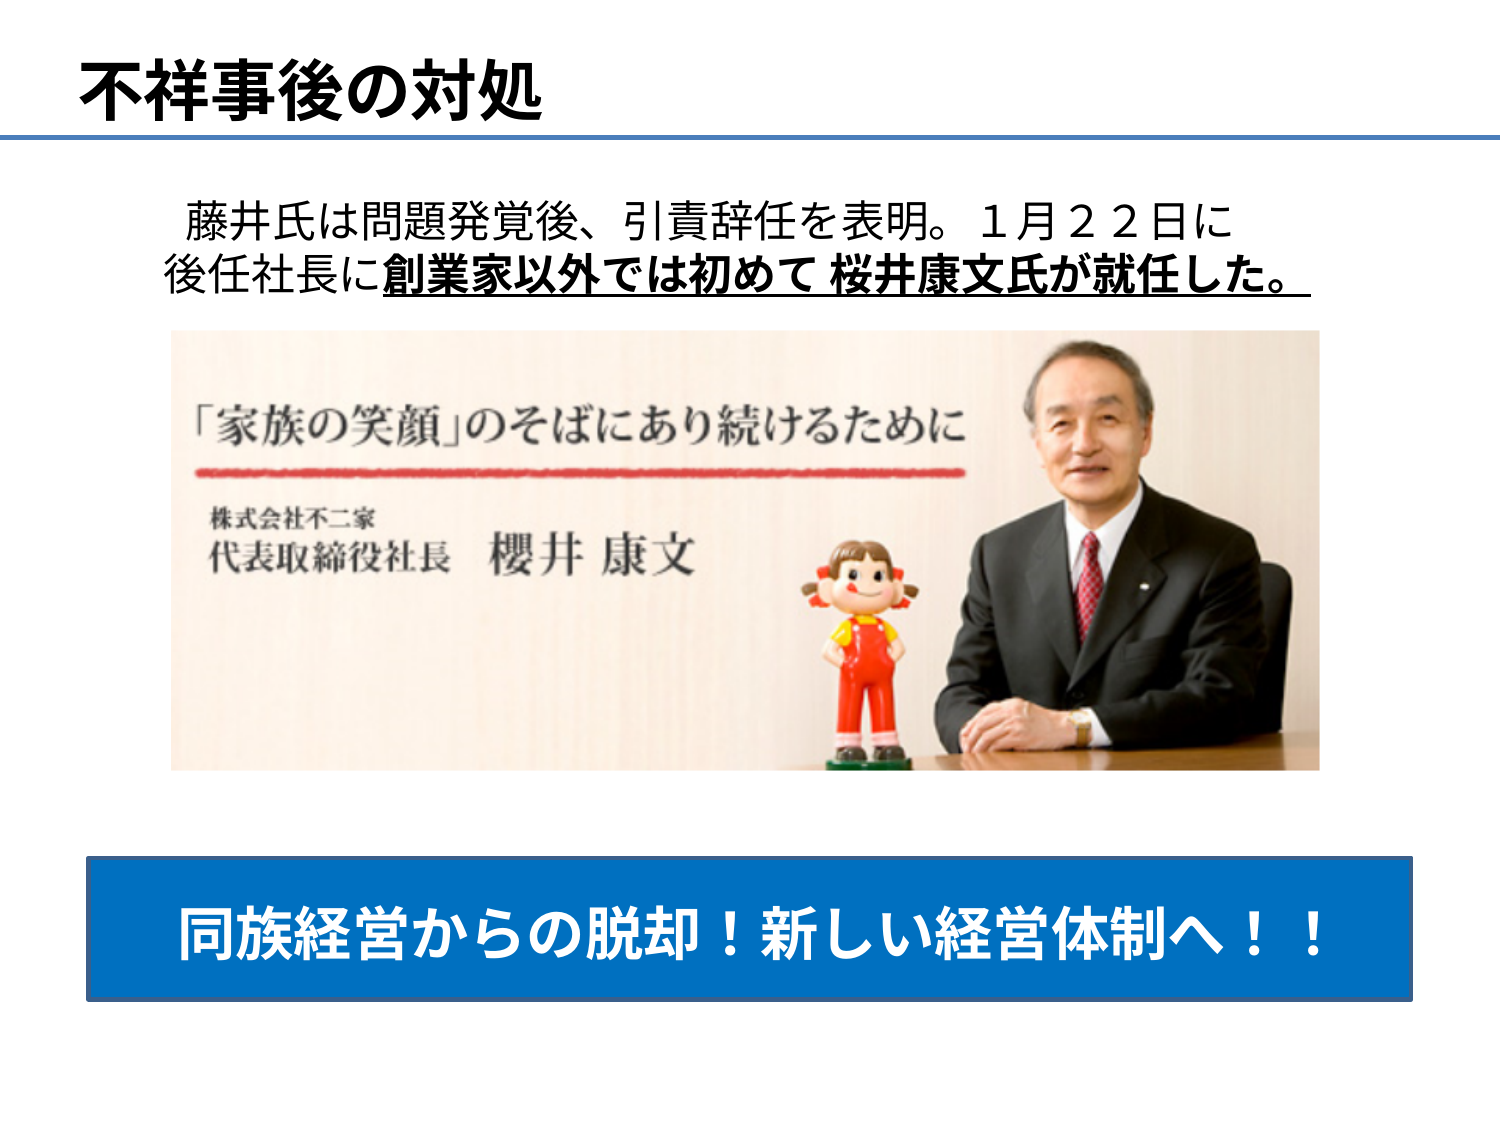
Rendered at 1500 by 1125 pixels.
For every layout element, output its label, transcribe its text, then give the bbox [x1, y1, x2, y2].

text_box 藤井氏は問題発覚後、引責辞任を表明。１月２２日に 後任社長に創業家以外では初めて 桜井康文氏が就任した。 [147, 182, 1353, 309]
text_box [88, 857, 1412, 1000]
text_box 不祥事後の対処 [62, 41, 560, 136]
picture [170, 326, 1323, 774]
